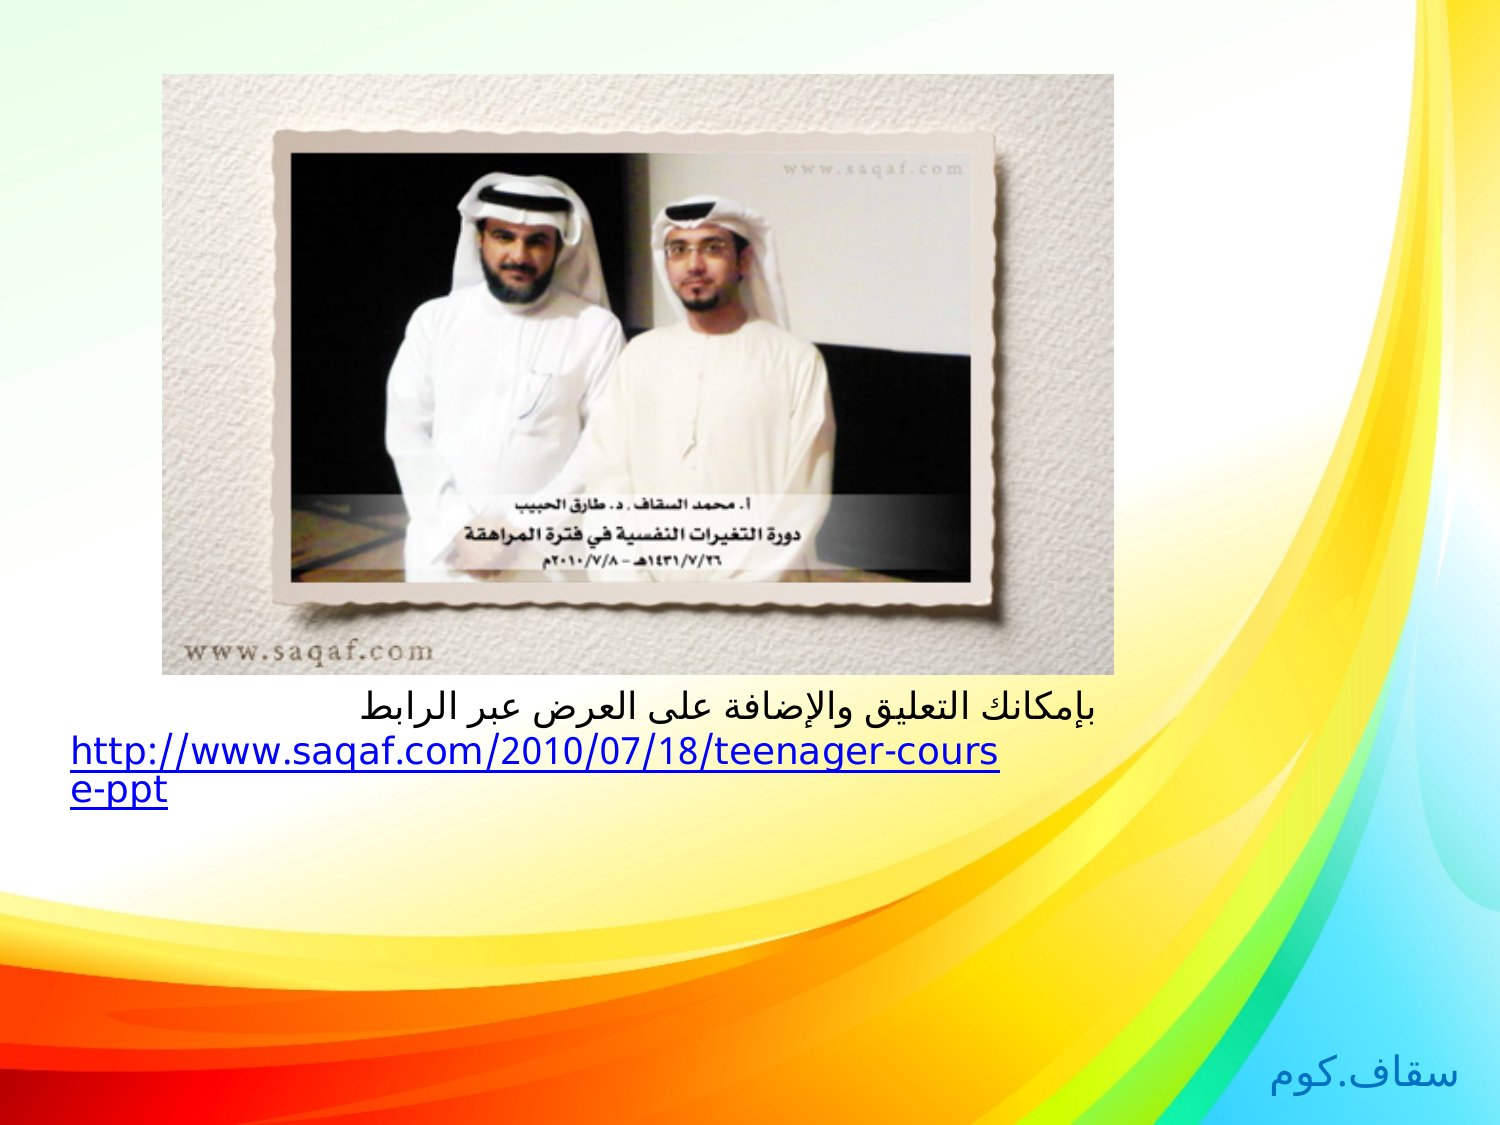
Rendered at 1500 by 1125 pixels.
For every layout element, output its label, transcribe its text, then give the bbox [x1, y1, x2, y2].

text_box بإمكانك التعليق والإضافة على العرض عبر الرابط http://www.saqaf.com/2010/07/18/teenager-course-ppt [149, 674, 1113, 784]
picture [0, 0, 1500, 1125]
